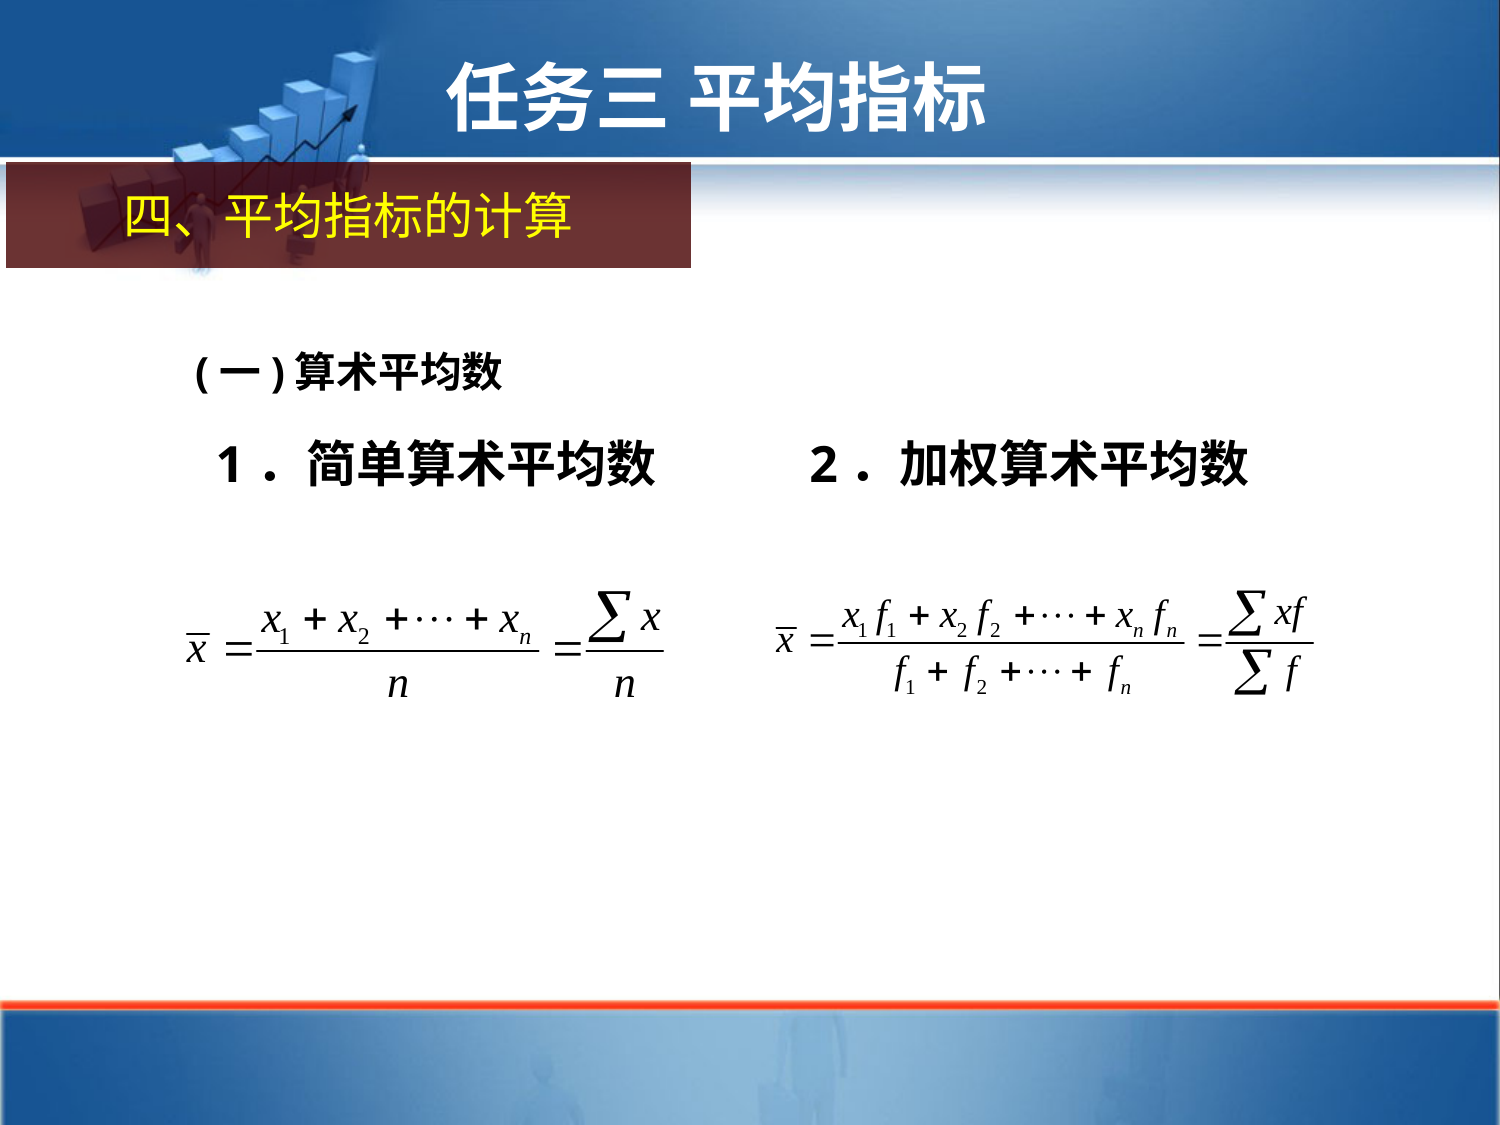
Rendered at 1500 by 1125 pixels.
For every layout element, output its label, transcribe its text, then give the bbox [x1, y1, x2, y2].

text_box 任务三 平均指标 [395, 42, 1500, 148]
text_box (一)算术平均数 [180, 338, 573, 403]
text_box 1．简单算术平均数 [200, 425, 703, 501]
text_box 四、平均指标的计算 [6, 162, 691, 268]
picture [0, 0, 1500, 1125]
text_box 2．加权算术平均数 [794, 425, 1297, 501]
